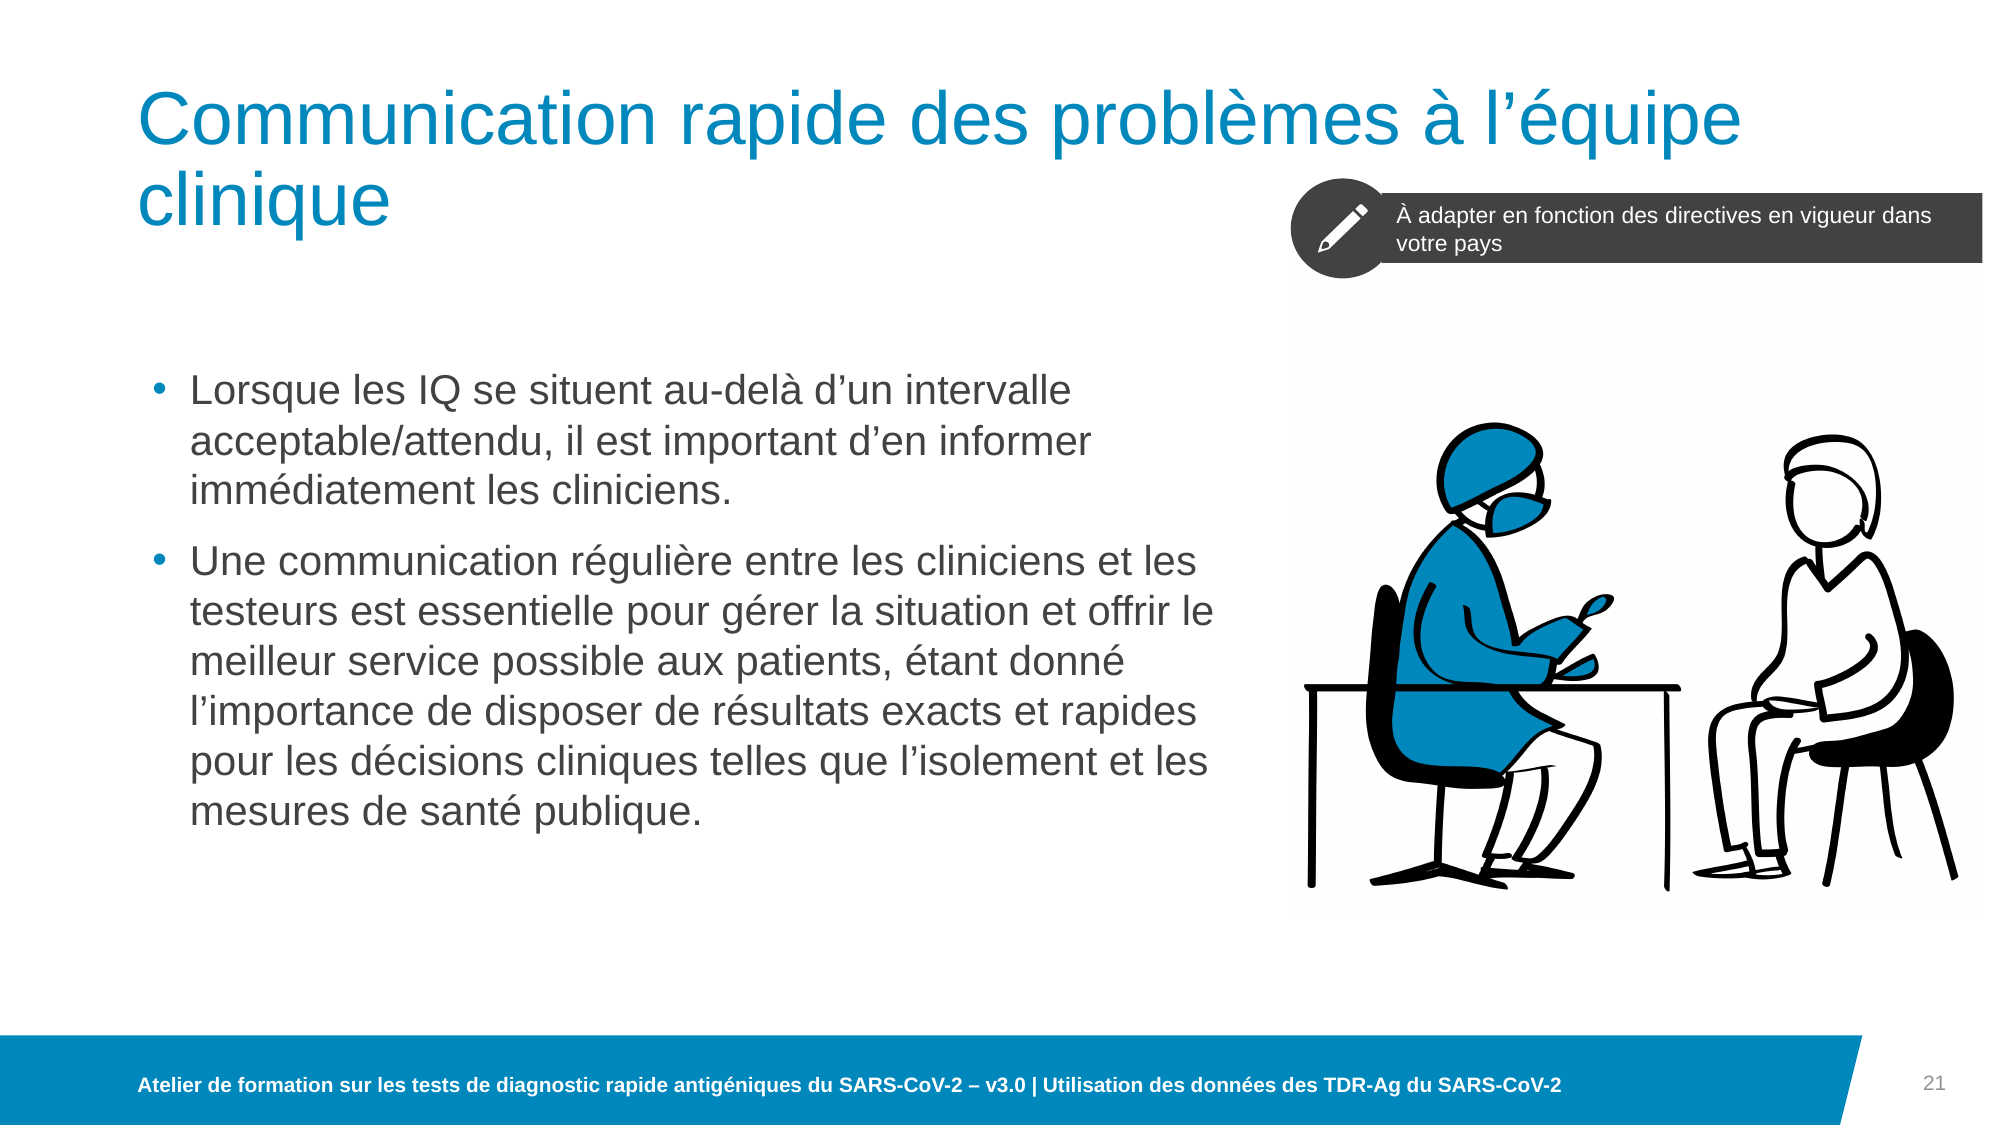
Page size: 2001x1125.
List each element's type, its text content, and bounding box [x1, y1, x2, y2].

picture [1295, 278, 1979, 914]
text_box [1291, 179, 1983, 278]
list Lorsque les IQ se situent au-delà d’un intervalle acceptable/attendu, il est important d’en informer immédiatement les cliniciens. Une communication régulière entre les cliniciens et les testeurs est essentielle pour gérer la situation et offrir le meilleur service possible aux patients, étant donné l’importance de disposer de résultats exacts et rapides pour les décisions cliniques telles que l’isolement et les mesures de santé publique. [137, 284, 1296, 1014]
slide_number 21 [1862, 1035, 1947, 1125]
title Communication rapide des problèmes à l’équipe clinique [137, 87, 1863, 243]
footer Atelier de formation sur les tests de diagnostic rapide antigéniques du SARS-CoV-2 – v3.0 | Utilisation des données des TDR-Ag du SARS-CoV-2 [137, 1042, 1598, 1125]
